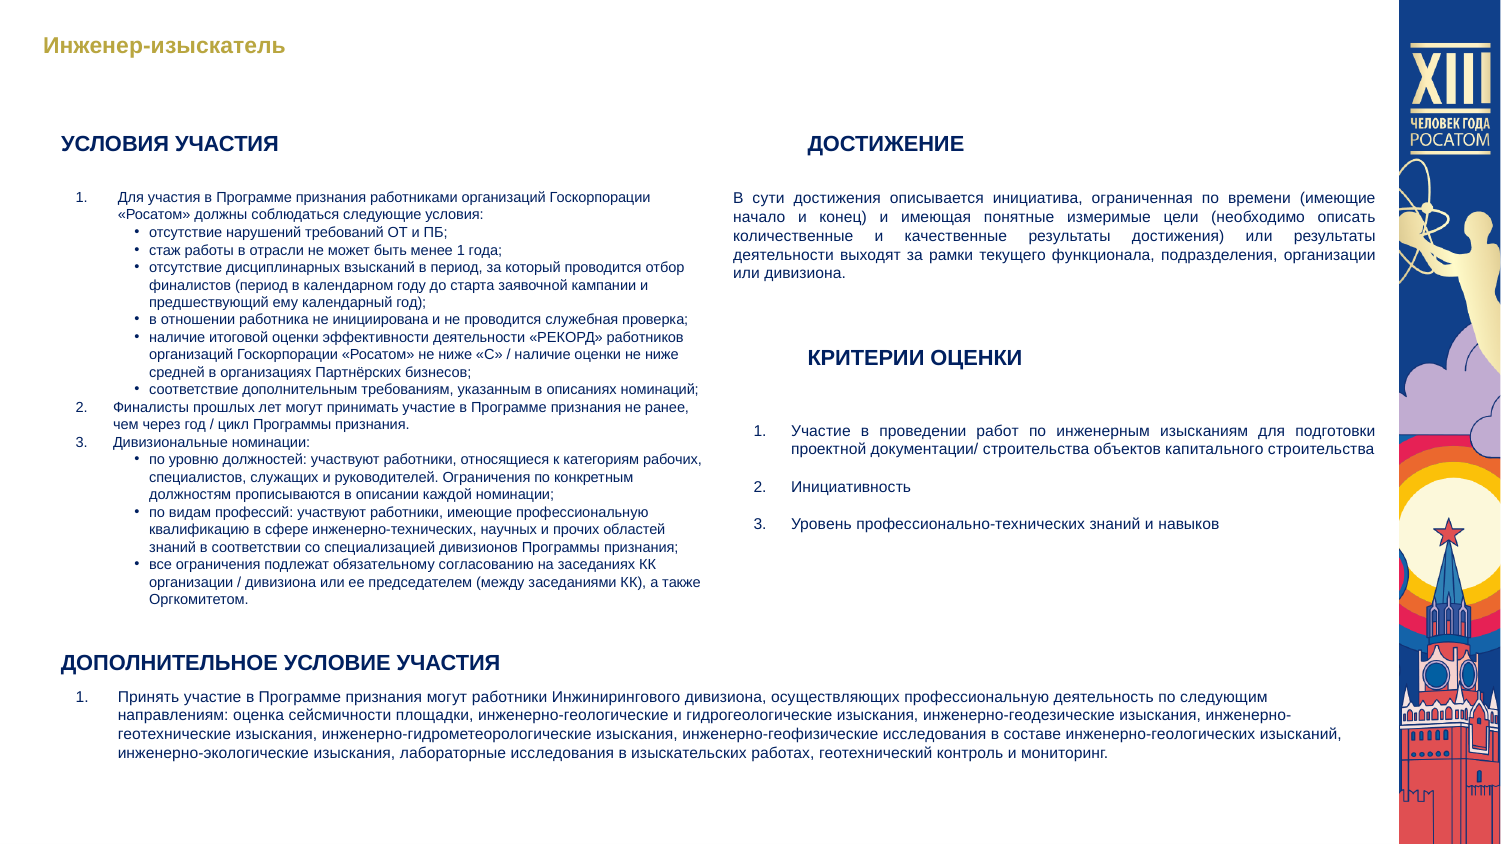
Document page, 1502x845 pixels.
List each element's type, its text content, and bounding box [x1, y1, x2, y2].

text_box Принять участие в Программе признания могут работники Инжинирингового дивизиона, осуществляющих профессиональную деятельность по следующим направлениям: оценка сейсмичности площадки, инженерно-геологические и гидрогеологические изыскания, инженерно-геодезические изыскания, инженерно-геотехнические изыскания, инженерно-гидрометеорологические изыскания, инженерно-геофизические исследования в составе инженерно-геологических изысканий, инженерно-экологические изыскания, лабораторные исследования в изыскательских работах, геотехнический контроль и мониторинг. [60, 678, 1391, 769]
text_box ДОСТИЖЕНИЕ [807, 116, 1158, 159]
text_box В сути достижения описывается инициатива, ограниченная по времени (имеющие начало и конец) и имеющая понятные измеримые цели (необходимо описать количественные и качественные результаты достижения) или результаты деятельности выходят за рамки текущего функционала, подразделения, организации или дивизиона. [718, 180, 1391, 290]
picture [0, 0, 1501, 844]
text_box КРИТЕРИИ ОЦЕНКИ [807, 330, 1158, 372]
text_box ДОПОЛНИТЕЛЬНОЕ УСЛОВИЕ УЧАСТИЯ [60, 635, 652, 678]
text_box Инженер-изыскатель [28, 23, 1402, 66]
text_box Для участия в Программе признания работниками организаций Госкорпорации «Росатом» должны соблюдаться следующие условия: отсутствие нарушений требований ОТ и ПБ; стаж работы в отрасли не может быть менее 1 года; отсутствие дисциплинарных взысканий в период, за который проводится отбор финалистов (период в календарном году до старта заявочной кампании и предшествующий ему календарный год); в отношении работника не инициирована и не проводится служебная проверка; наличие итоговой оценки эффективности деятельности «РЕКОРД» работников организаций Госкорпорации «Росатом» не ниже «С» / наличие оценки не ниже средней в организациях Партнёрских бизнесов; соответствие дополнительным требованиям, указанным в описаниях номинаций; Финалисты прошлых лет могут принимать участие в Программе признания не ранее, чем через год / цикл Программы признания. Дивизиональные номинации: по уровню должностей: участвуют работники, относящиеся к категориям рабочих, специалистов, служащих и руководителей. Ограничения по конкретным должностям прописываются в описании каждой номинации; по видам профессий: участвуют работники, имеющие профессиональную квалификацию в сфере инженерно-технических, научных и прочих областей знаний в соответствии со специализацией дивизионов Программы признания; все ограничения подлежат обязательному согласованию на заседаниях КК организации / дивизиона или ее председателем (между заседаниями КК), а также Оргкомитетом. [60, 180, 727, 615]
text_box УСЛОВИЯ УЧАСТИЯ [60, 116, 411, 159]
text_box Участие в проведении работ по инженерным изысканиям для подготовки проектной документации/ строительства объектов капитального строительства Инициативность Уровень профессионально-технических знаний и навыков [738, 412, 1390, 541]
